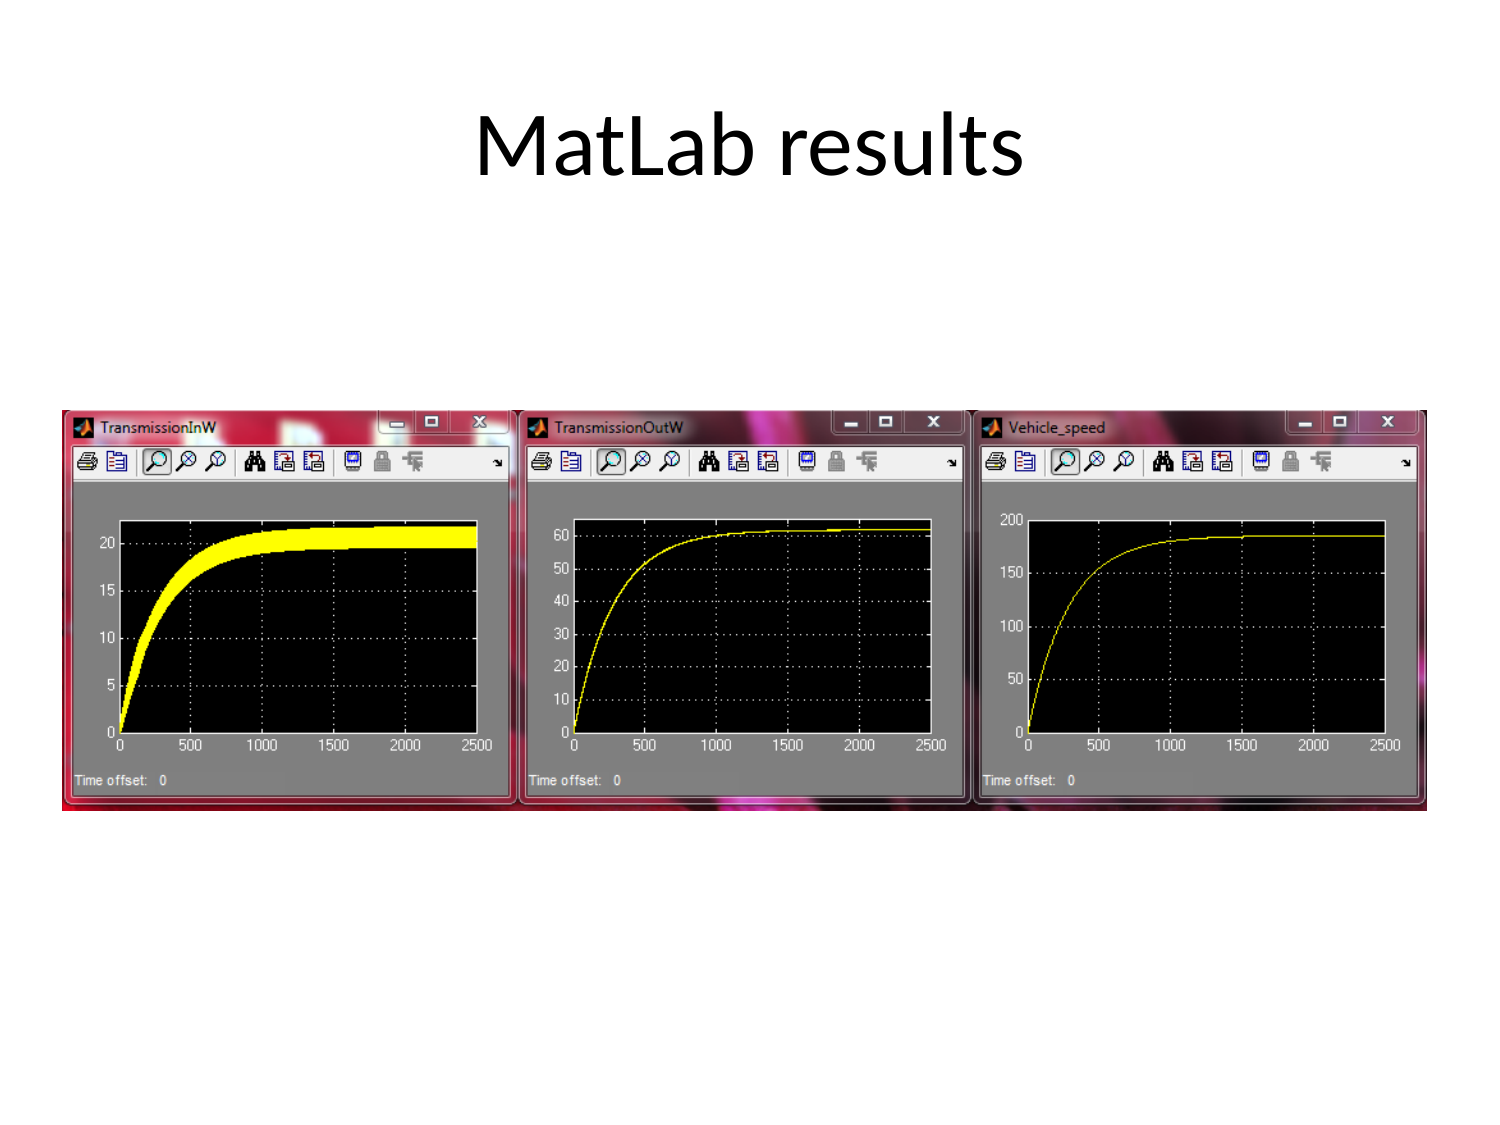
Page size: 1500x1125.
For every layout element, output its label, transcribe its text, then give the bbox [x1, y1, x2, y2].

picture [62, 410, 1427, 811]
title MatLab results [75, 45, 1425, 233]
